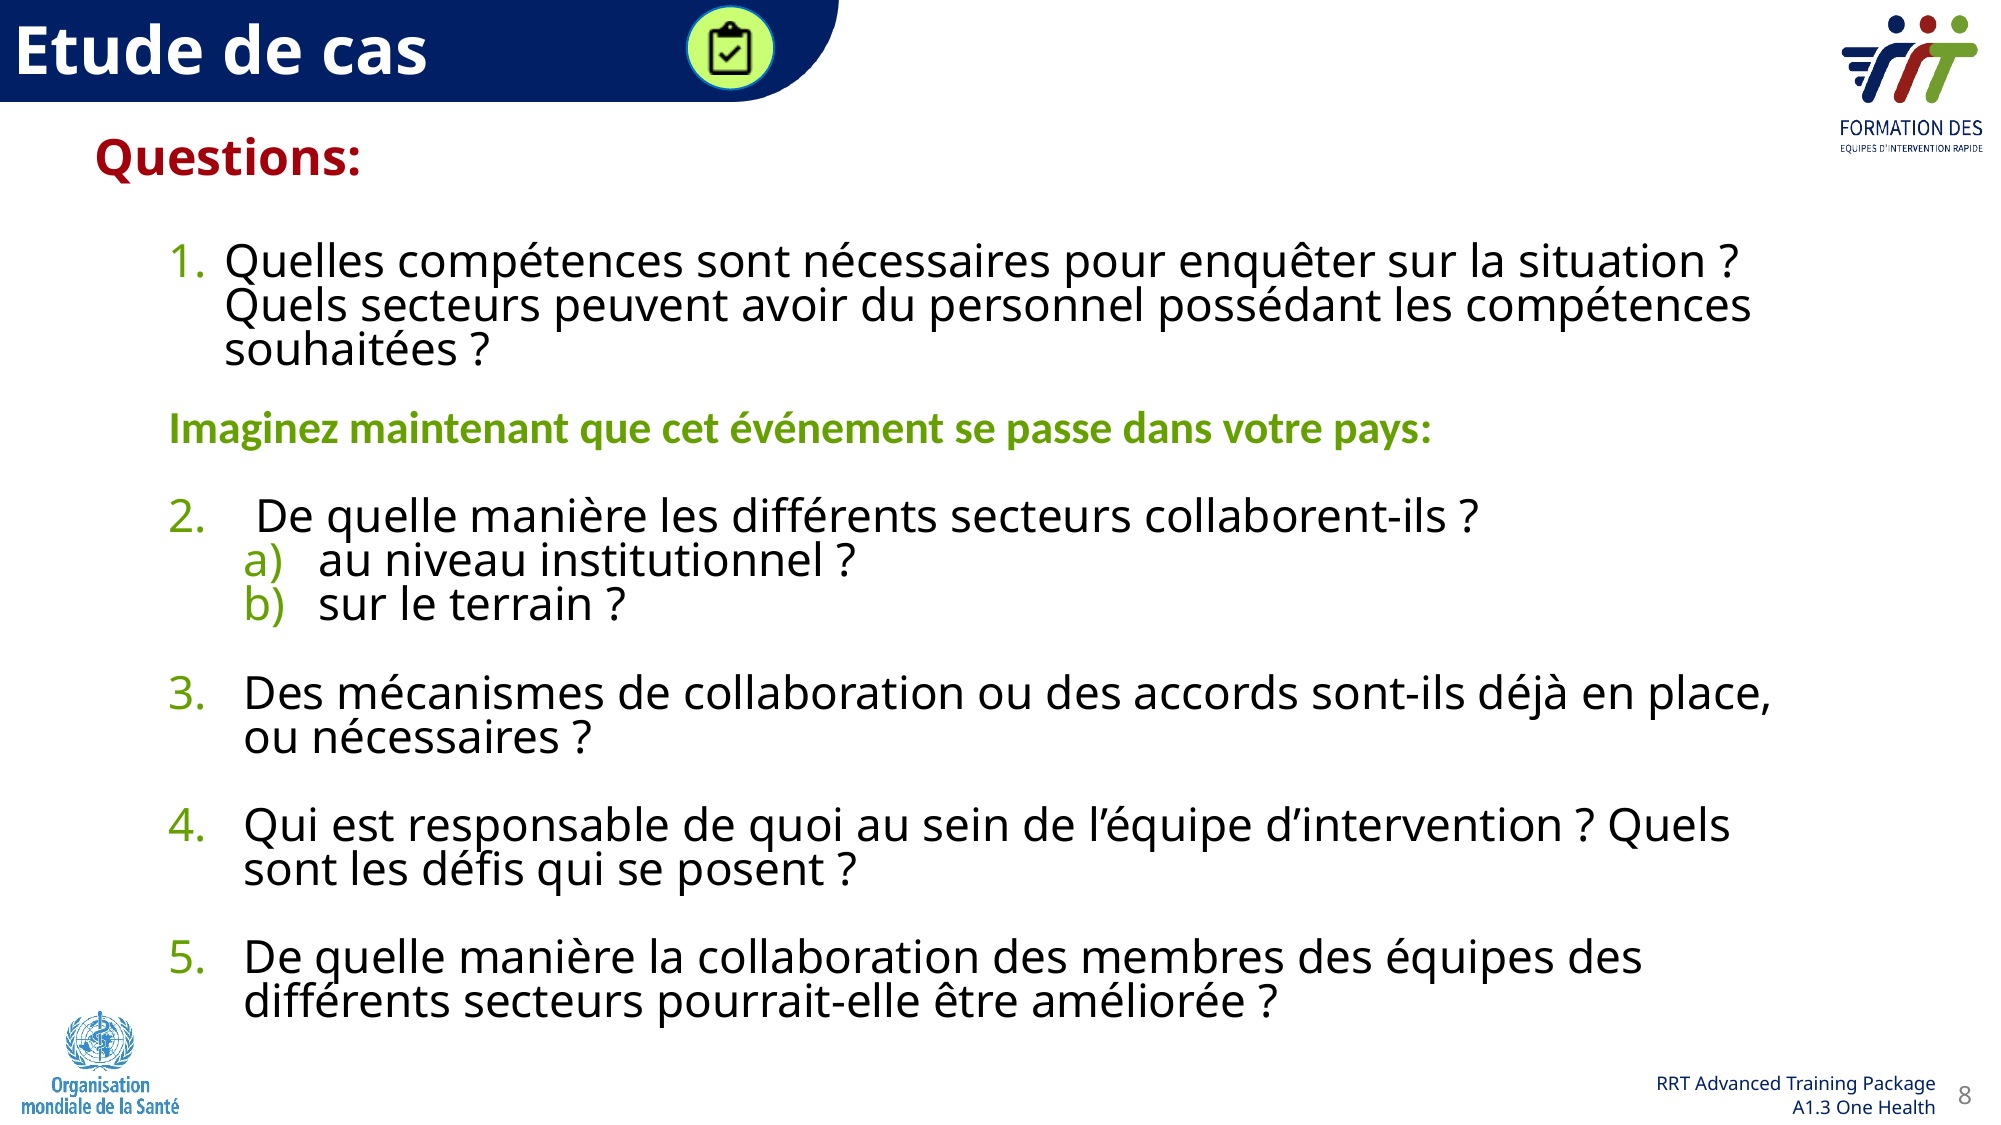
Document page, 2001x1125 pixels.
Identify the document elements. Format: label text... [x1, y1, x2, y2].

picture [0, 0, 839, 102]
picture [1840, 14, 1983, 154]
text_box [686, 6, 775, 90]
text_box Quelles compétences sont nécessaires pour enquêter sur la situation ? Quels secteurs peuvent avoir du personnel possédant les compétences souhaitées ? [152, 232, 1792, 383]
text_box Questions: [79, 124, 1130, 200]
text_box Imaginez maintenant que cet événement se passe dans votre pays: De quelle manière les différents secteurs collaborent-ils ? au niveau institutionnel ? sur le terrain ? Des mécanismes de collaboration ou des accords sont-ils déjà en place, ou nécessaires ? Qui est responsable de quoi au sein de l’équipe d’intervention ? Quels sont les défis qui se posent ? De quelle manière la collaboration des membres des équipes des différents secteurs pourrait-elle être améliorée ? [153, 390, 1791, 1078]
text_box Etude de cas [5, 9, 577, 97]
picture [20, 1009, 180, 1115]
